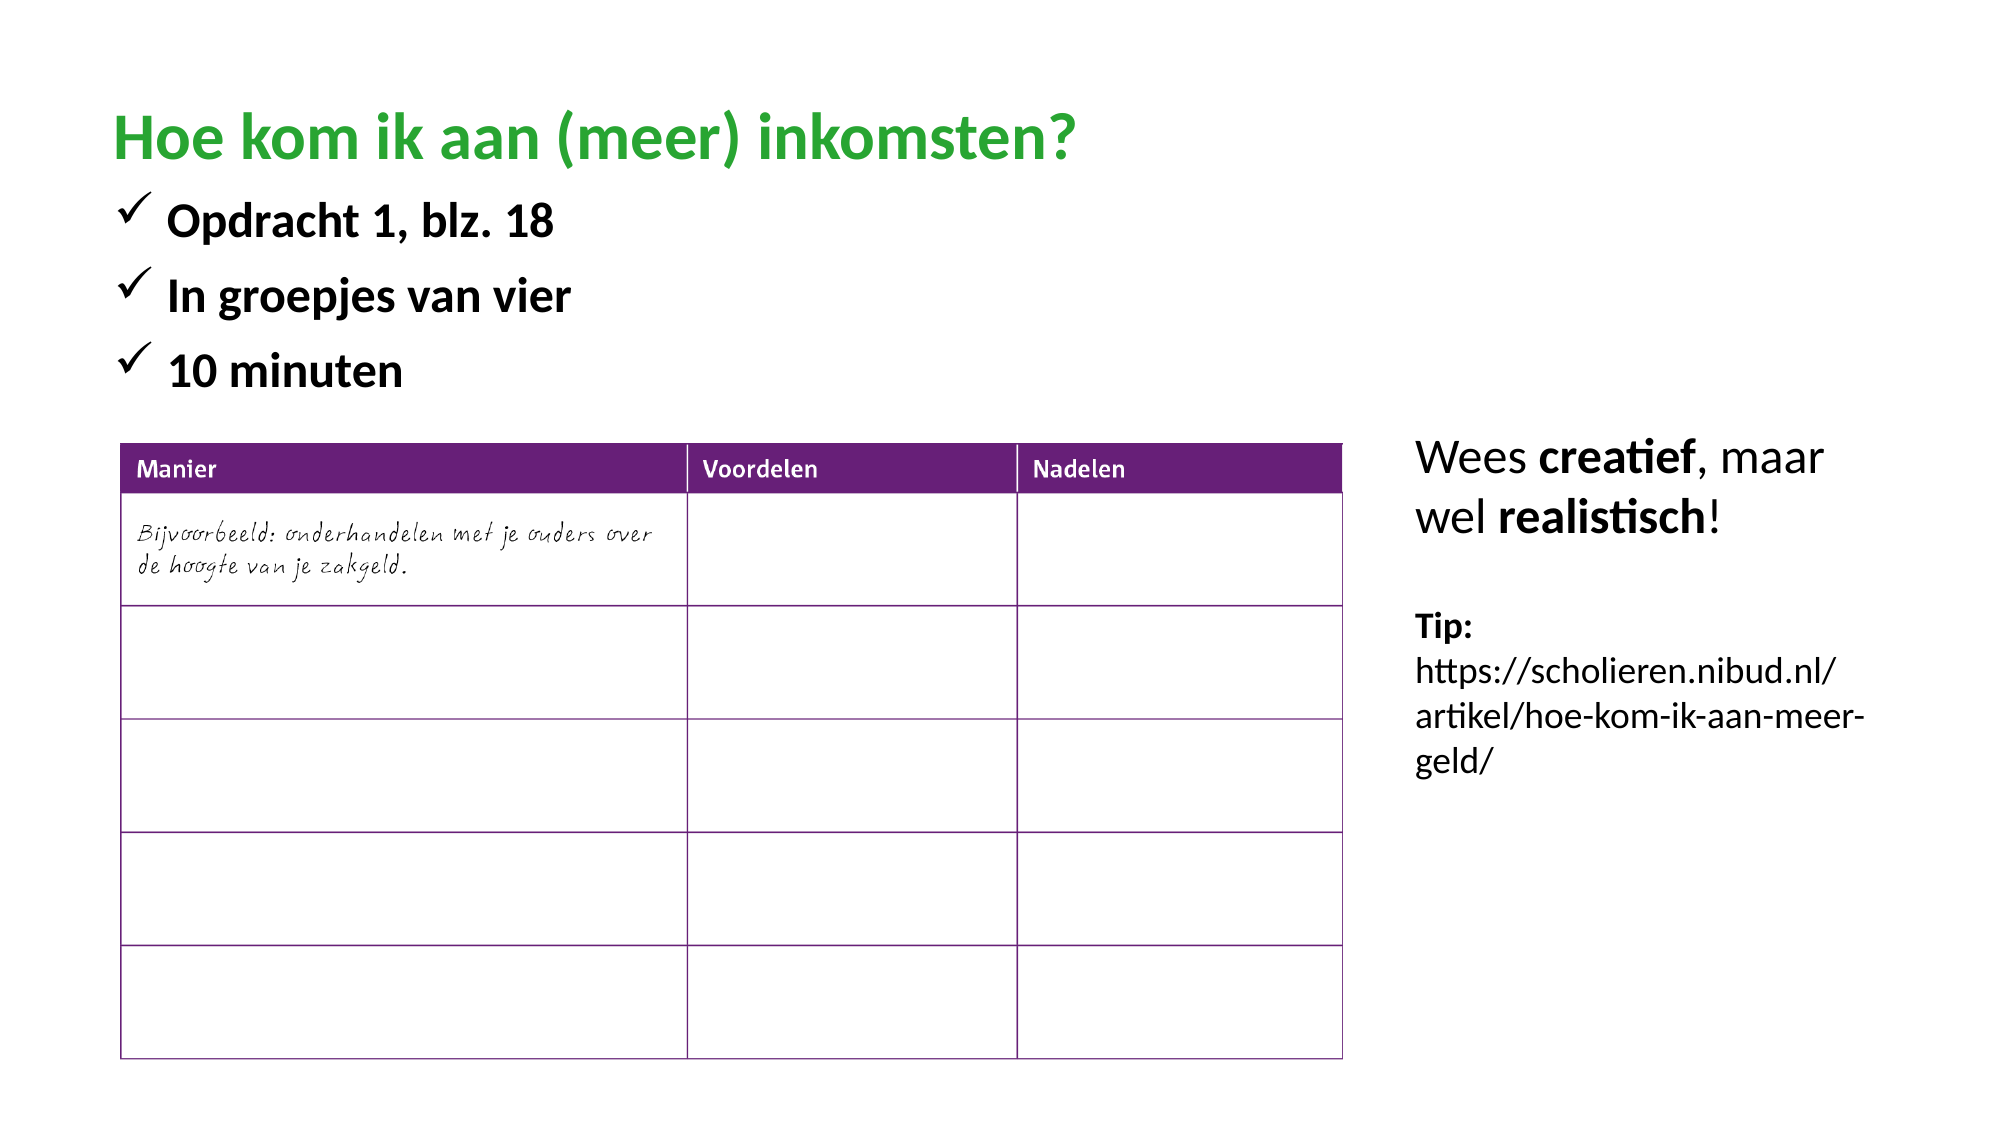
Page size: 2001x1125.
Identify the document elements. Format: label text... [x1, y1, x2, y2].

text_box Hoe kom ik aan (meer) inkomsten? Opdracht 1, blz. 18 In groepjes van vier 10 minuten [114, 101, 1566, 402]
text_box Tip: https://scholieren.nibud.nl/ artikel/hoe-kom-ik-aan-meer-geld/ [1415, 601, 1874, 782]
picture [120, 440, 1343, 1067]
text_box Wees creatief, maar wel realistisch! [1415, 423, 1855, 544]
